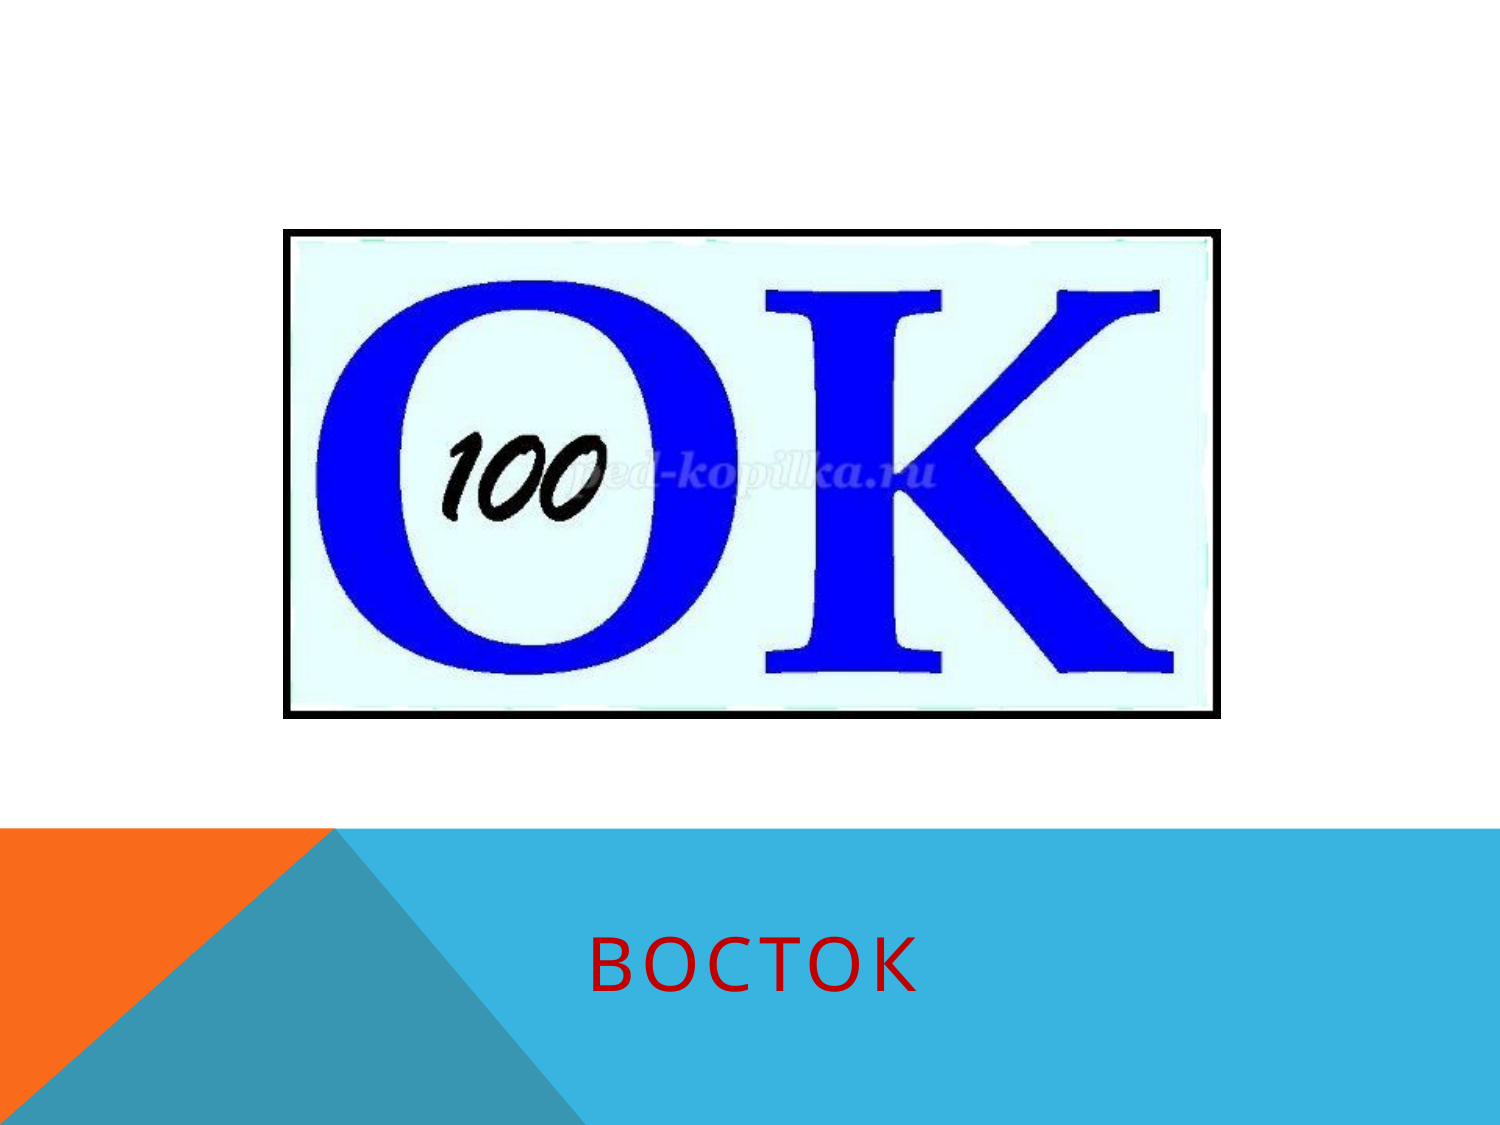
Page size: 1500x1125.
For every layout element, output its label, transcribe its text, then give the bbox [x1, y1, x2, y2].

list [282, 229, 1221, 719]
title восток [134, 916, 1369, 1007]
